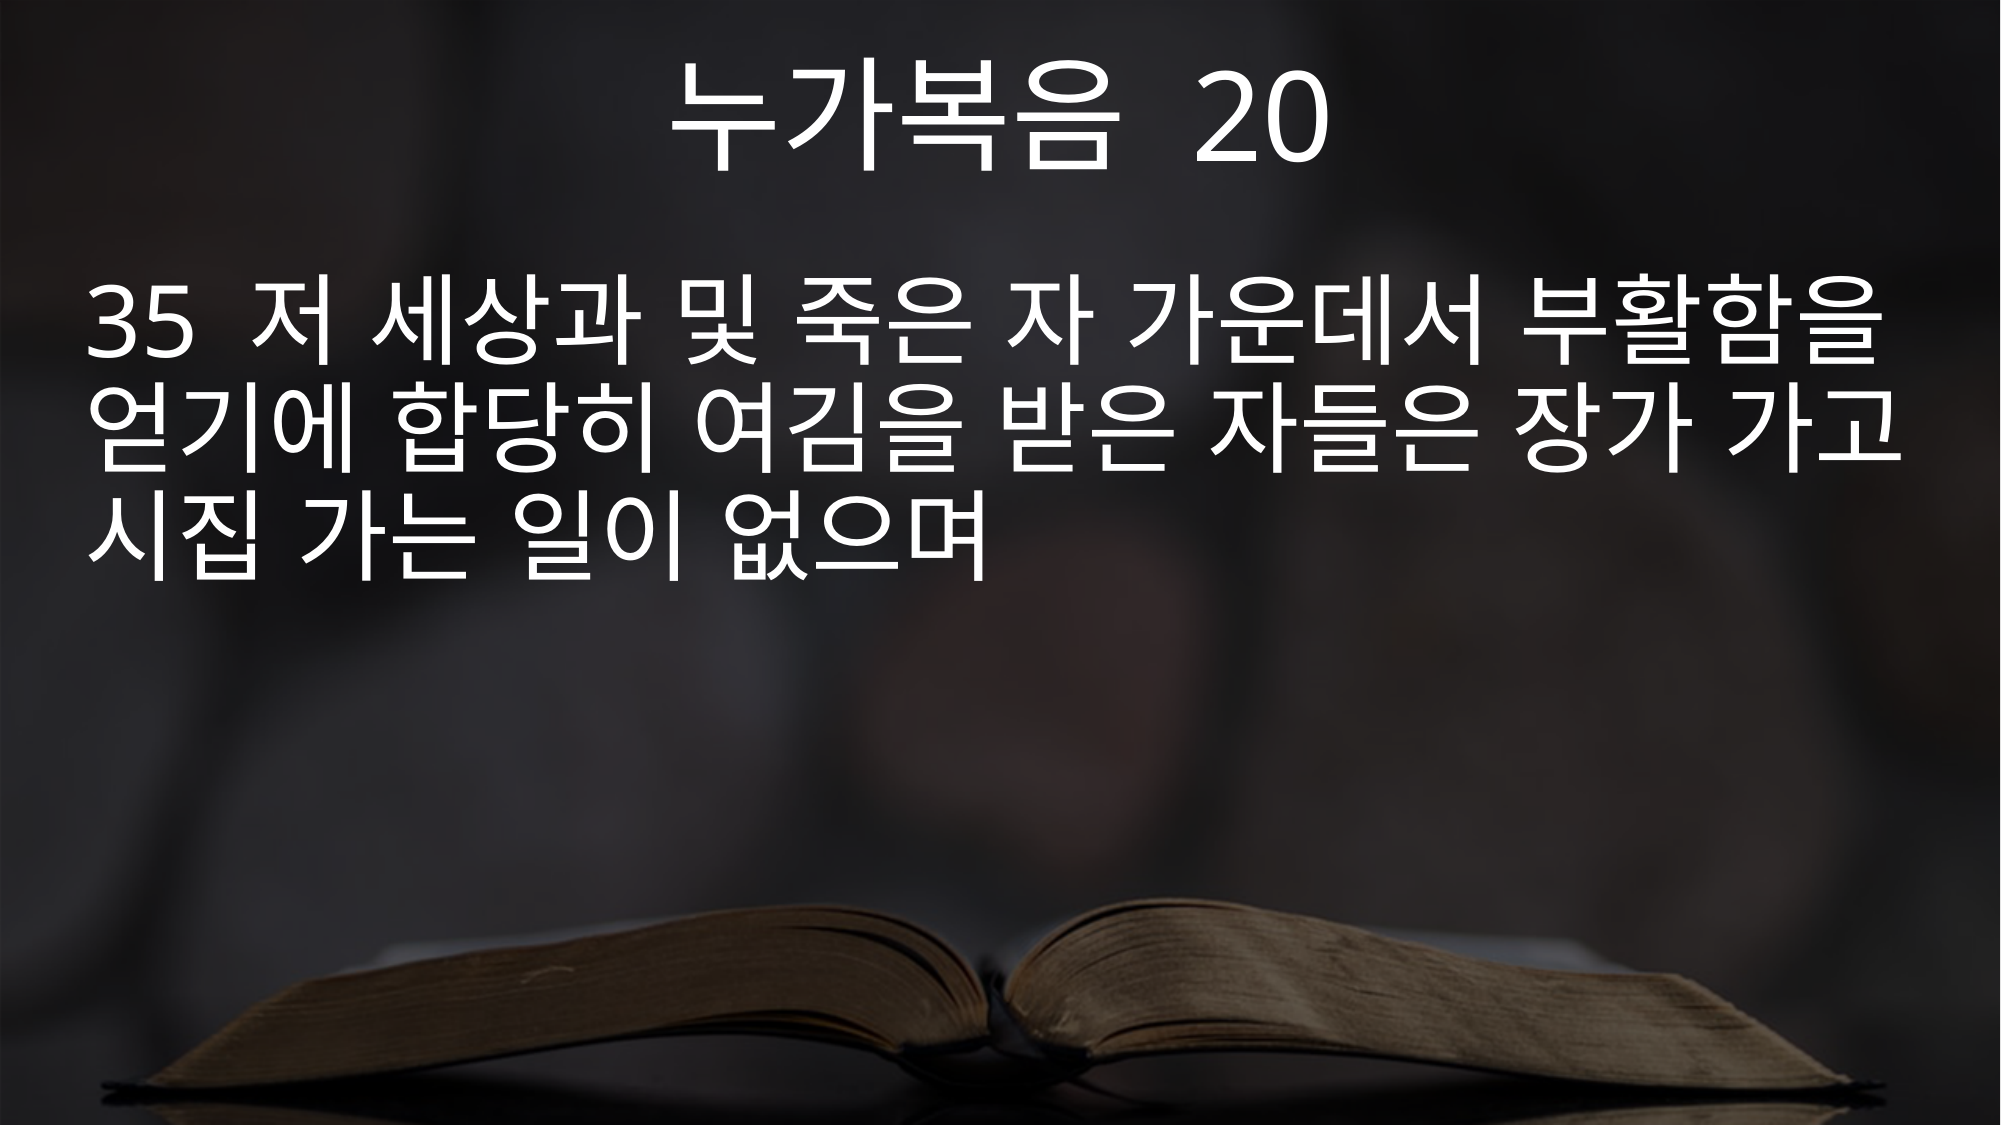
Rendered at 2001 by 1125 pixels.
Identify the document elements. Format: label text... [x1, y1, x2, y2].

picture [0, 0, 2001, 1125]
footer 누가복음 20 [0, 32, 2000, 192]
list 35 저 세상과 및 죽은 자 가운데서 부활함을 얻기에 합당히 여김을 받은 자들은 장가 가고 시집 가는 일이 없으며 [69, 263, 1953, 423]
